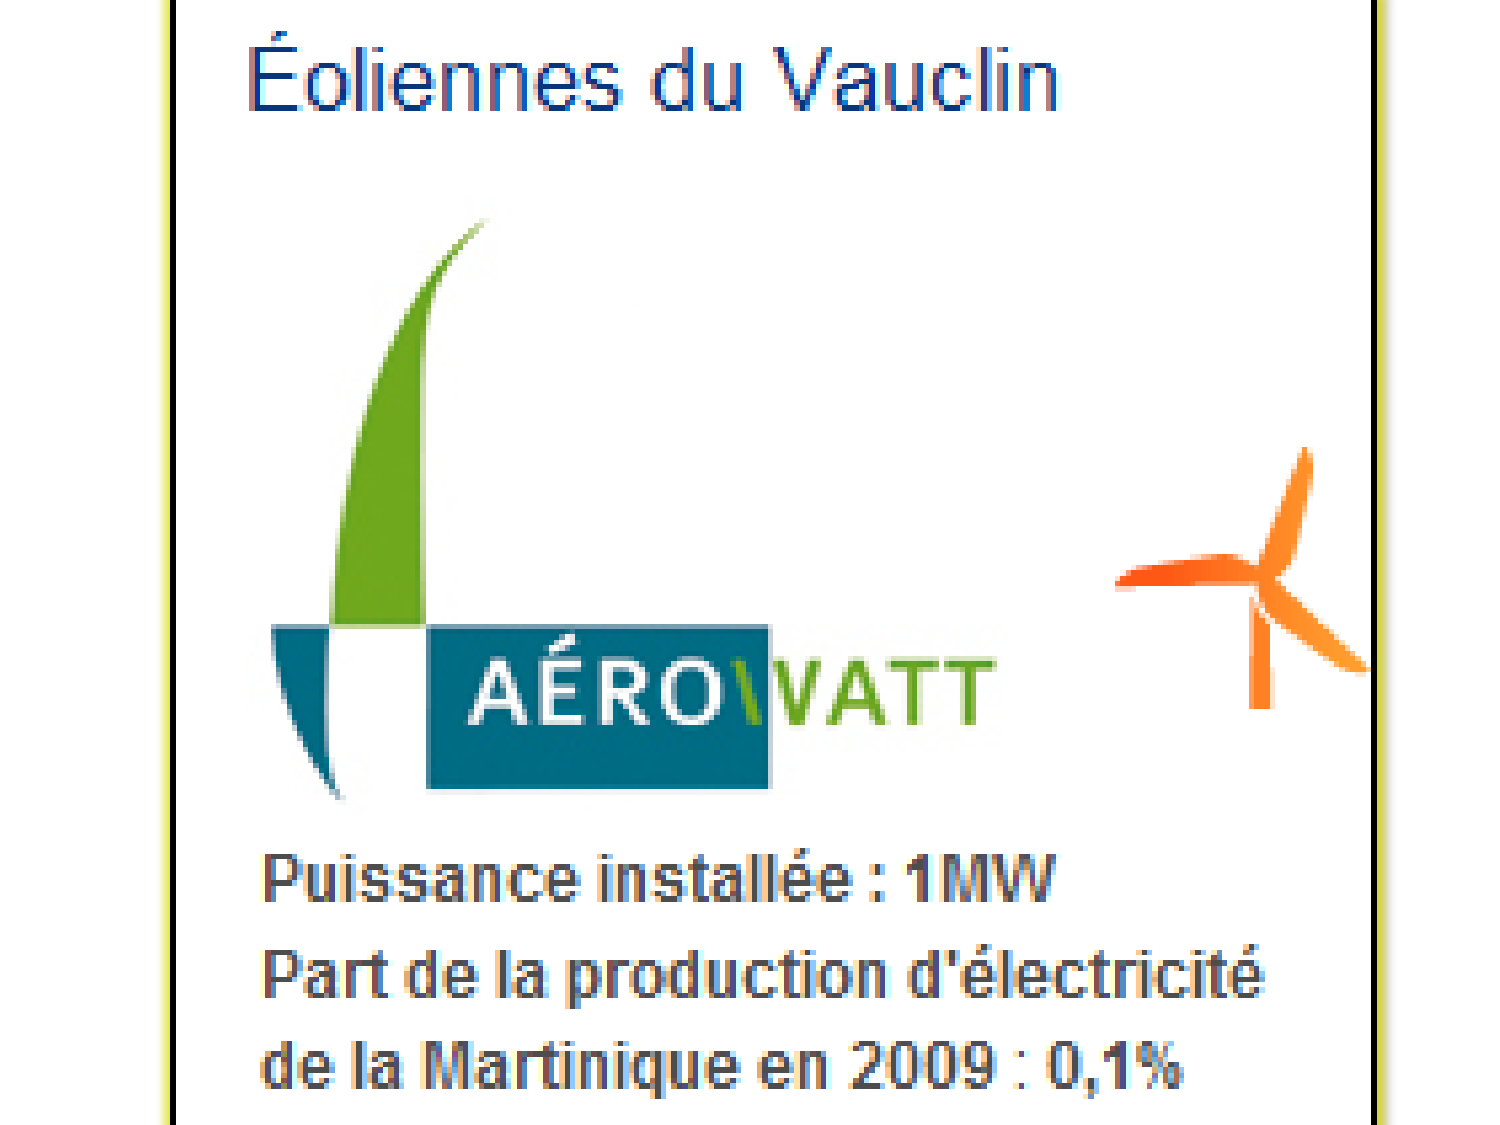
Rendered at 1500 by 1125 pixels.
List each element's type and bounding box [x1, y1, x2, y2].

picture [175, 0, 1372, 1125]
